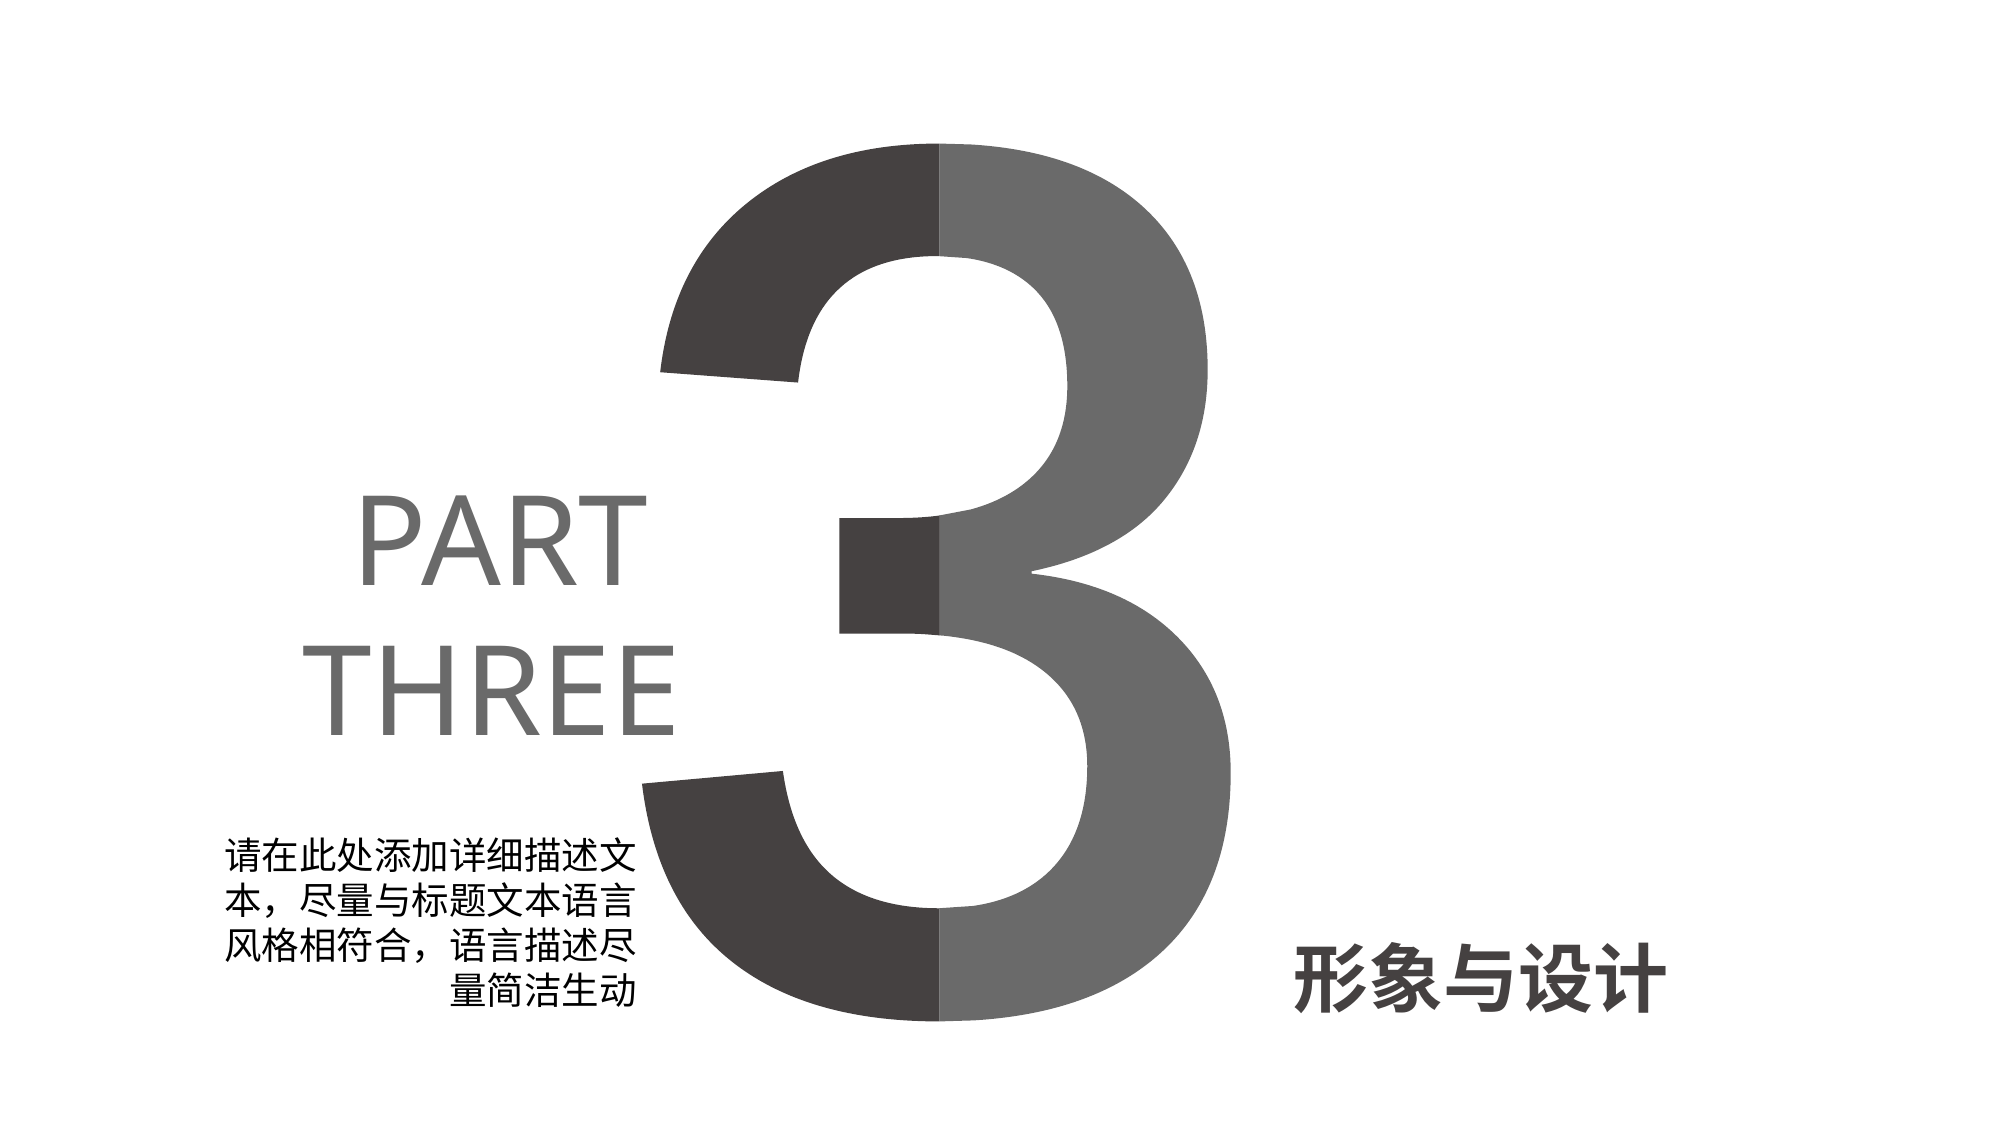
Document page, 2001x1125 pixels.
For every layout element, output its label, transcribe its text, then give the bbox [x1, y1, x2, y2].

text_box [641, 143, 1231, 1022]
text_box PART THREE [282, 452, 641, 768]
text_box 请在此处添加详细描述文本，尽量与标题文本语言风格相符合，语言描述尽量简洁生动 [183, 824, 641, 1020]
text_box 形象与设计 [1278, 924, 1989, 1030]
